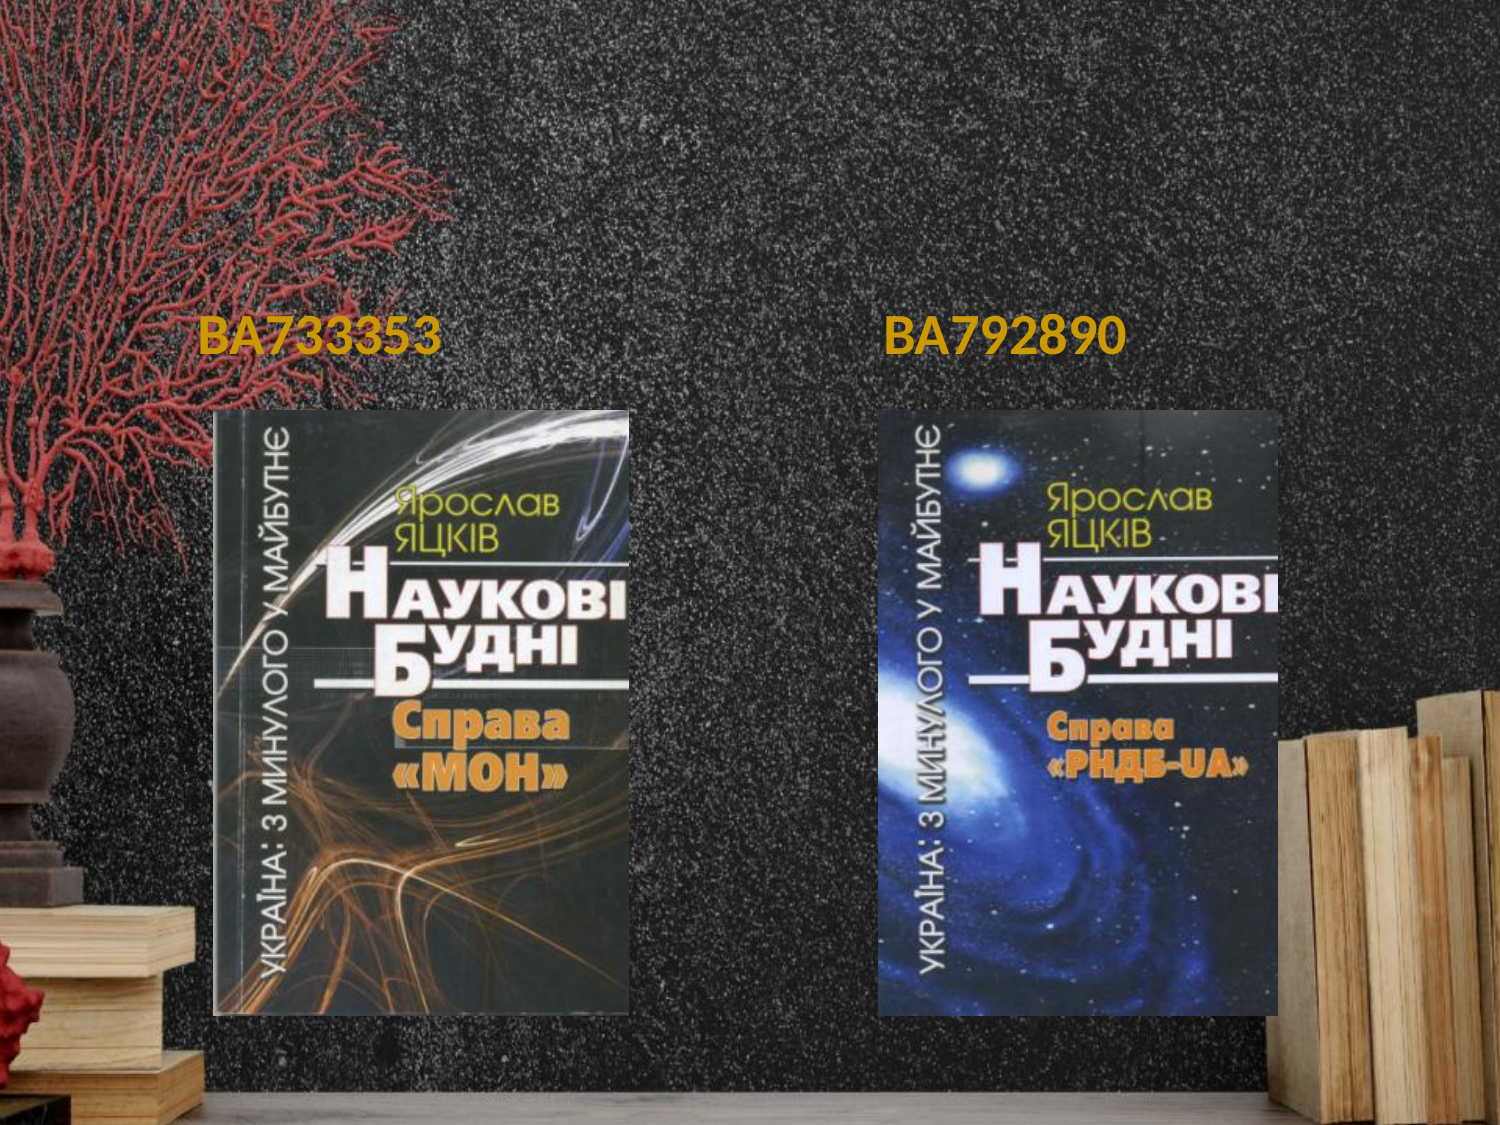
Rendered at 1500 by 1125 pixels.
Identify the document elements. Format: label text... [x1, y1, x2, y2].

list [878, 410, 1278, 1016]
list ВА792890 [868, 251, 1425, 375]
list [213, 410, 629, 1016]
picture [0, 0, 1500, 1125]
list ВА733353 [183, 251, 738, 375]
